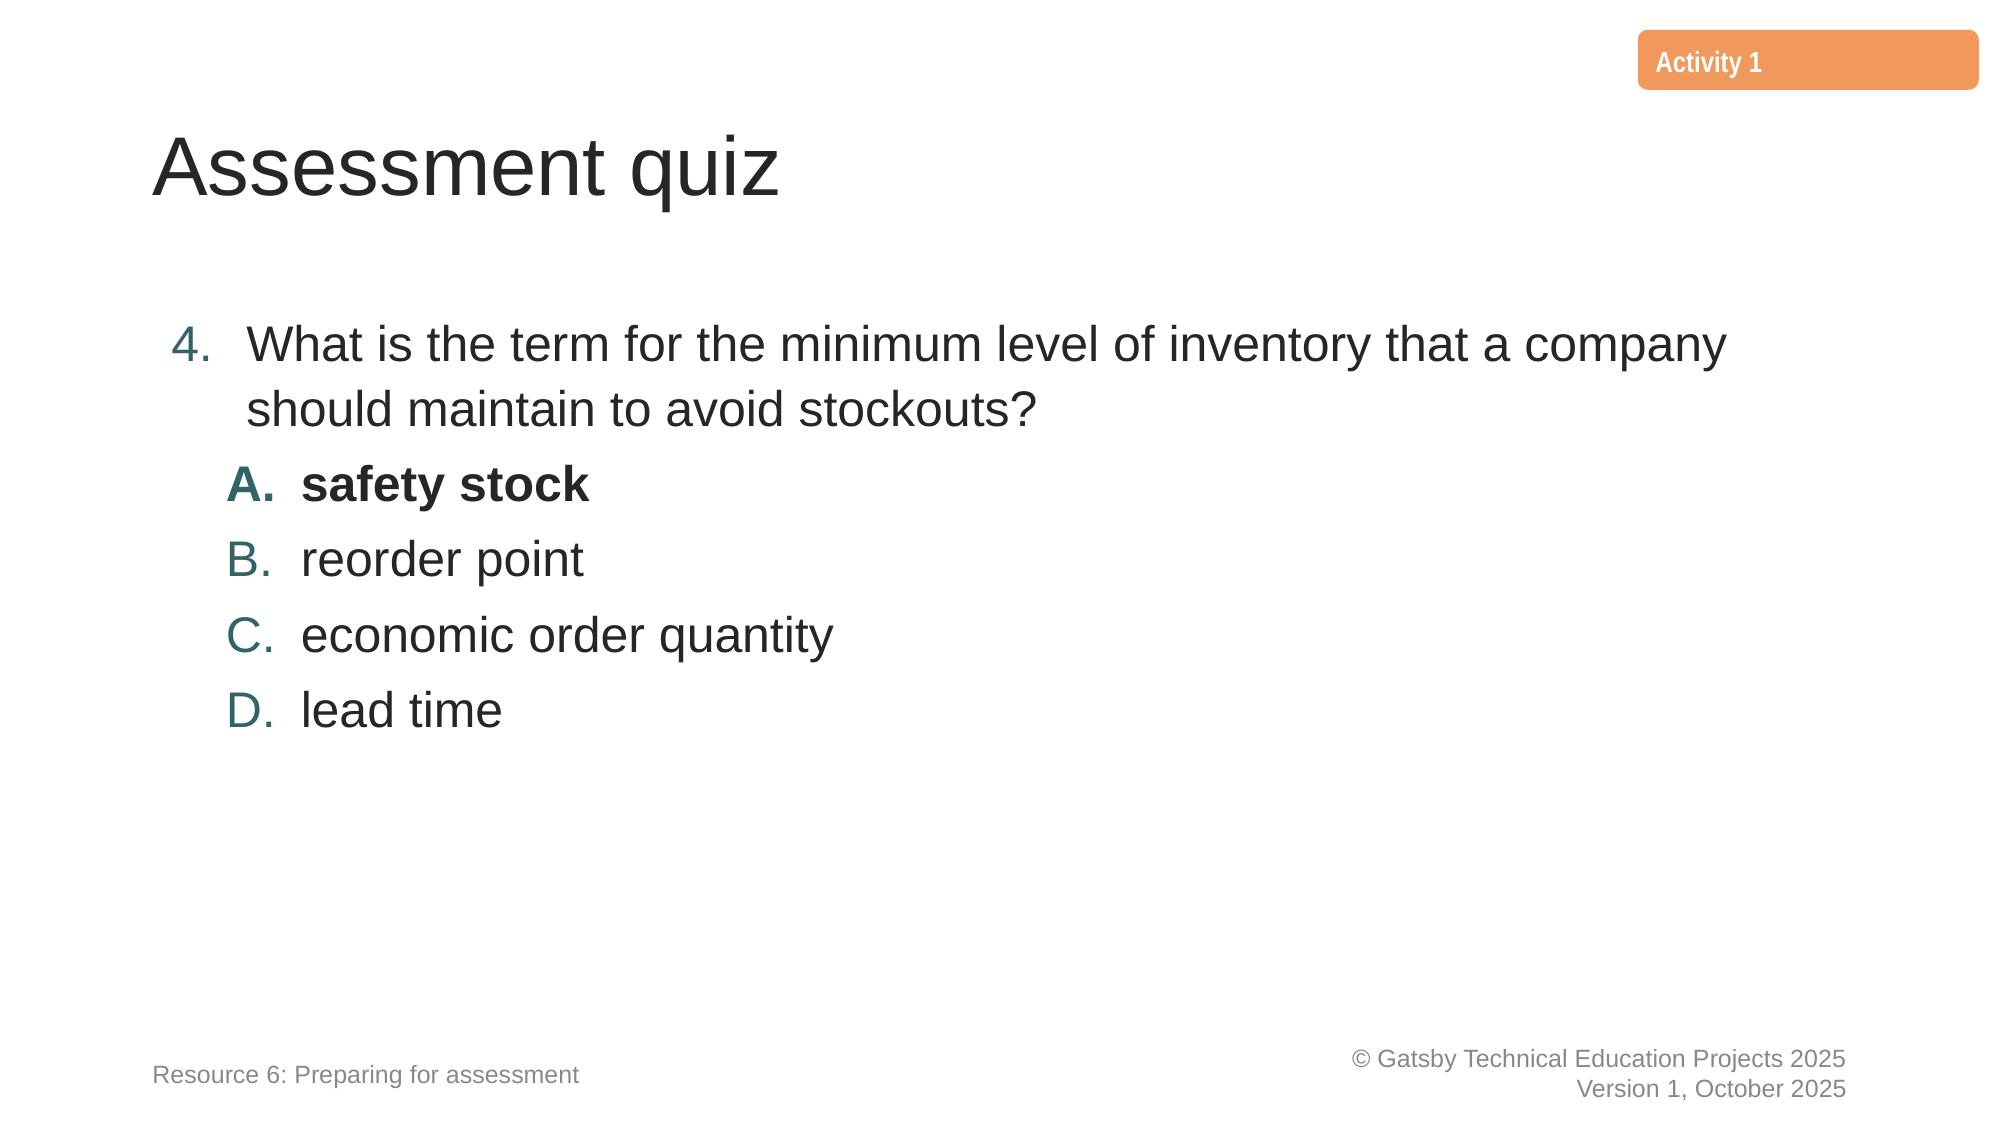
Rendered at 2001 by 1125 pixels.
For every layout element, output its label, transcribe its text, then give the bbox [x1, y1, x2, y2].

list Resource 6: Preparing for assessment [137, 1042, 829, 1103]
text_box Activity 1 [1637, 29, 1979, 90]
title Assessment quiz [137, 59, 1863, 278]
text_box What is the term for the minimum level of inventory that a company should maintain to avoid stockouts? safety stock reorder point economic order quantity lead time [137, 299, 1881, 1014]
